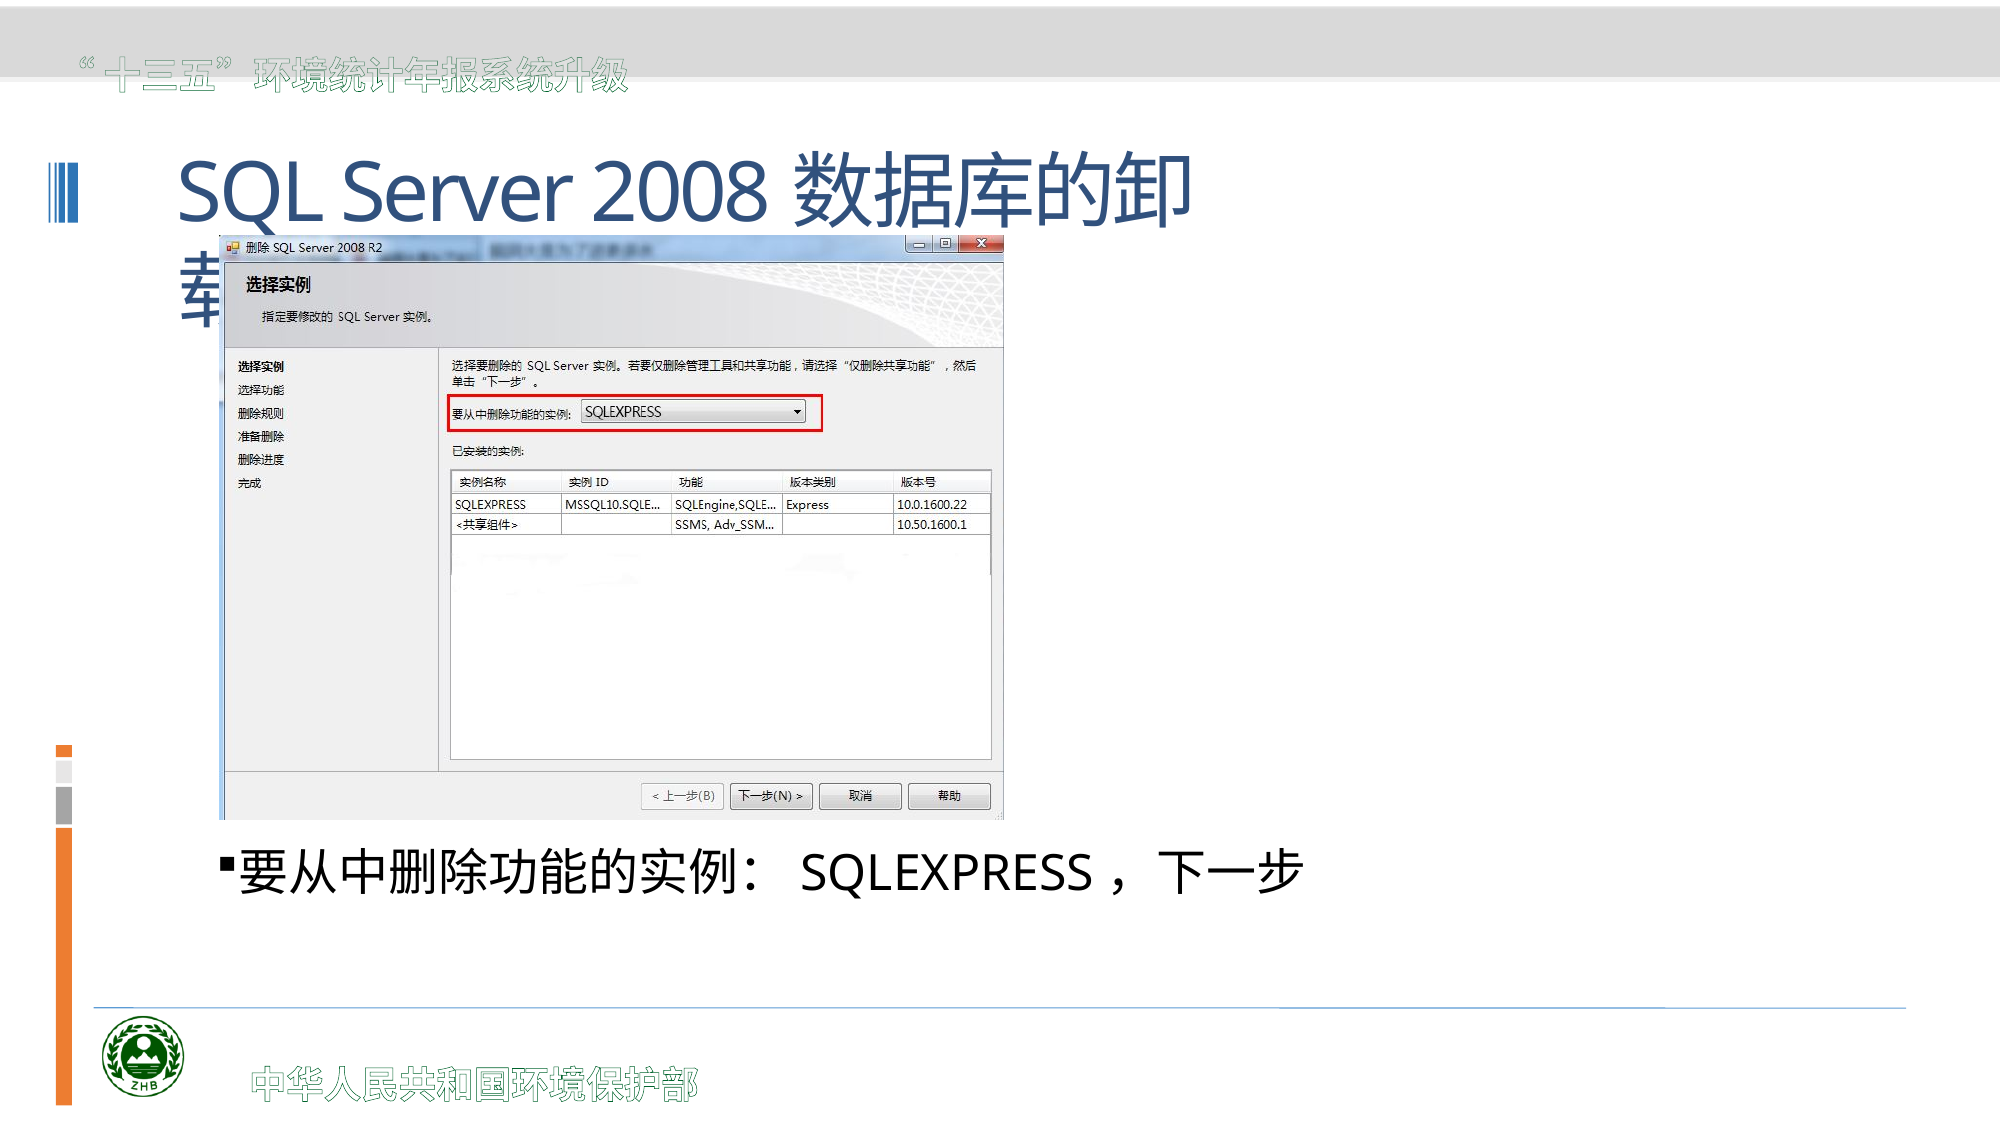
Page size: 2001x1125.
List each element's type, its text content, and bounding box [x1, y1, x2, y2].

picture [219, 235, 1004, 820]
text_box SQL Server 2008数据库的卸载 [162, 130, 1222, 260]
text_box 要从中删除功能的实例：SQLEXPRESS，下一步 [201, 832, 1924, 908]
picture [93, 1007, 188, 1106]
